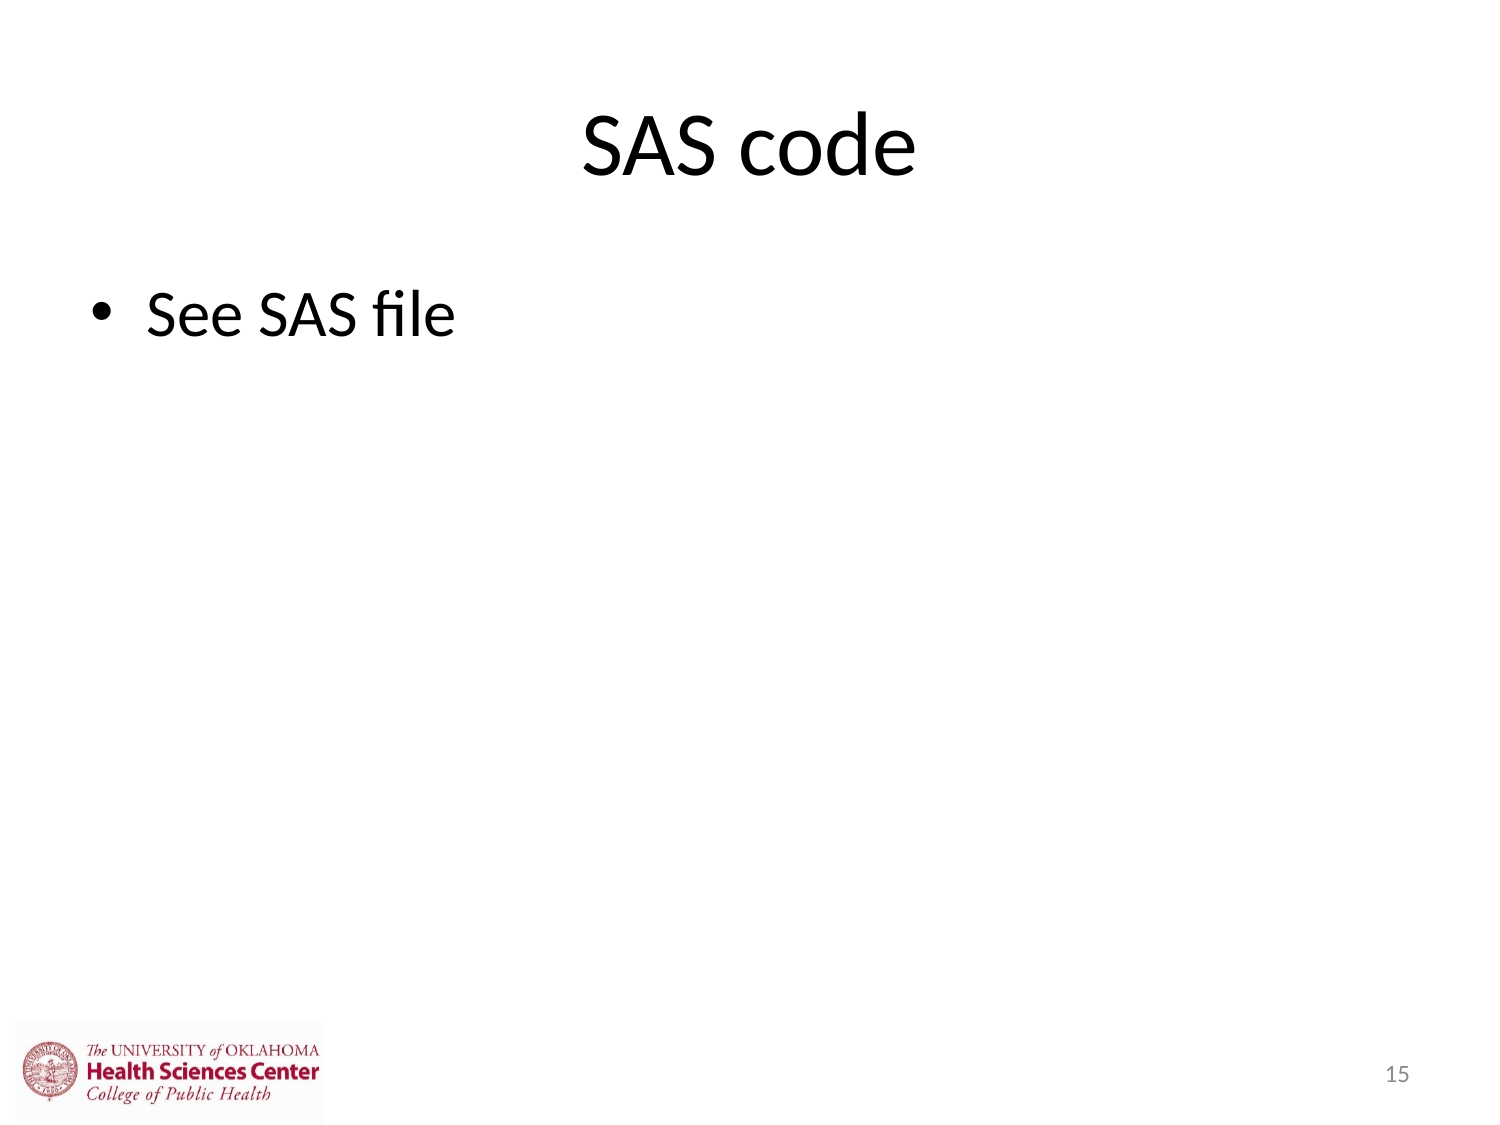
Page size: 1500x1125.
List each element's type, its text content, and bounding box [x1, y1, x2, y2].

picture [15, 1022, 325, 1125]
list See SAS file [75, 262, 1425, 1005]
slide_number 15 [1074, 1042, 1425, 1103]
title SAS code [75, 45, 1425, 233]
